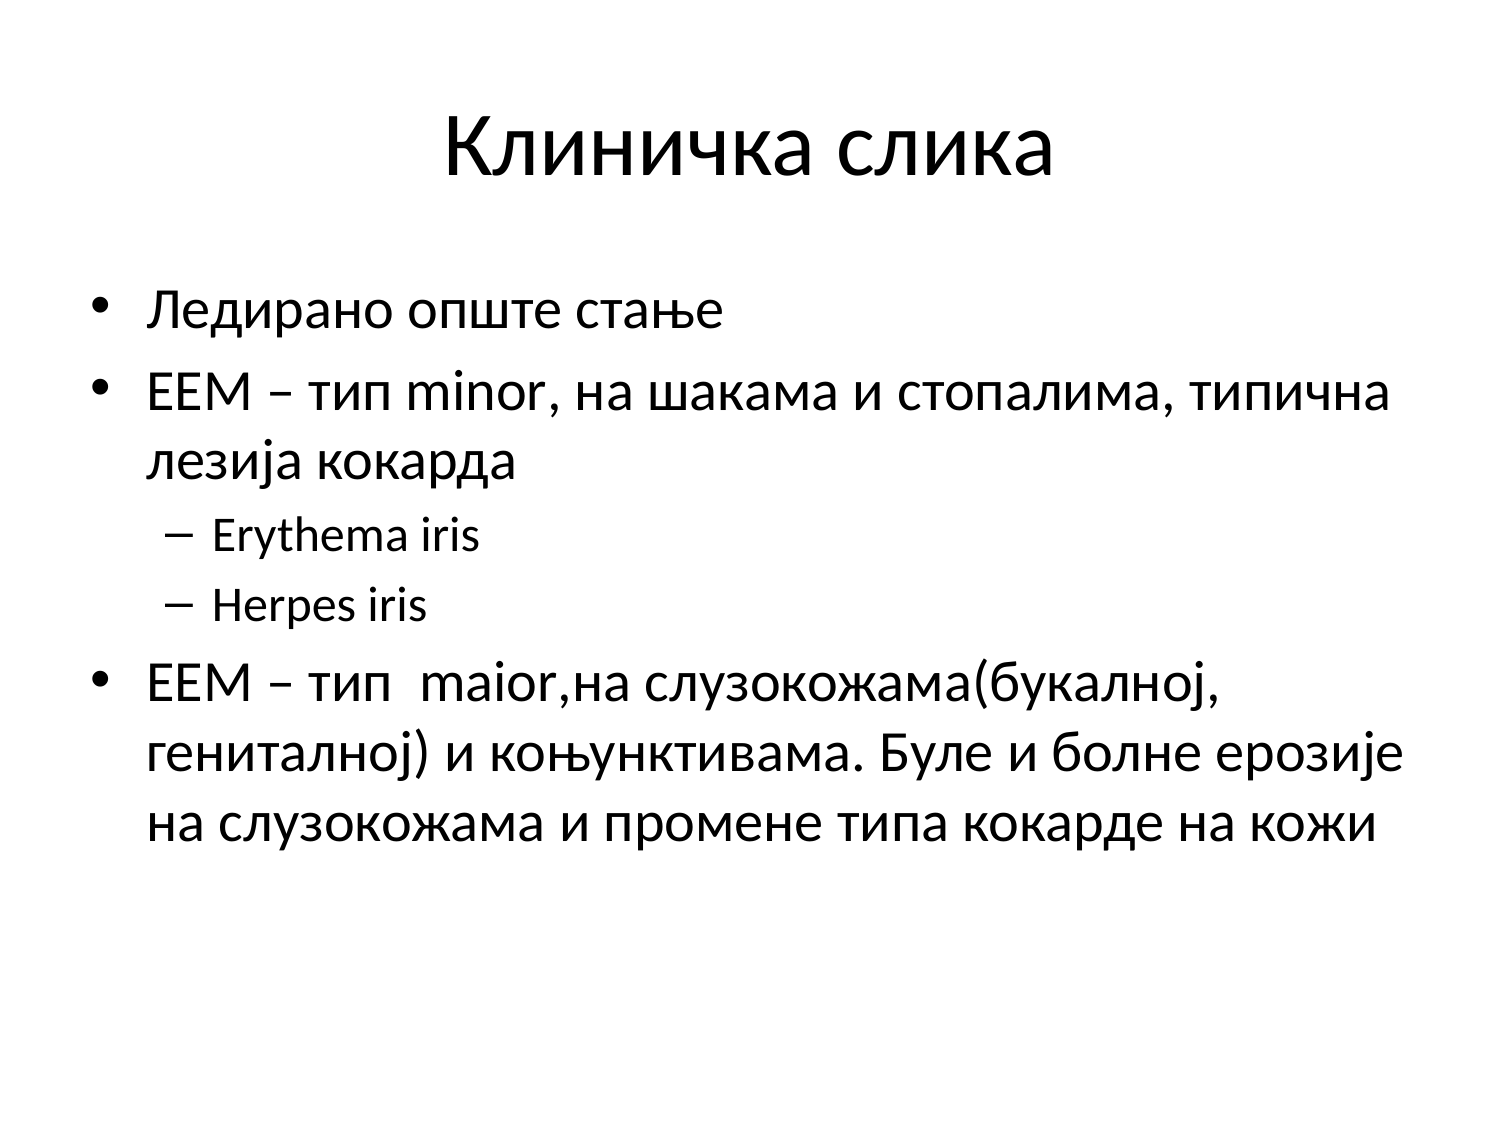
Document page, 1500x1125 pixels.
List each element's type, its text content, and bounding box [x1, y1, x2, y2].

list Ледирано опште стање EEM – тип minor, на шакама и стопалима, типична лезија кокарда Erythema iris Herpes iris EEM – тип maior,на слузокожама(букалној, гениталној) и коњунктивама. Буле и болне ерозије на слузокожама и промене типа кокарде на кожи [75, 262, 1425, 1005]
title Клиничка слика [75, 45, 1425, 233]
